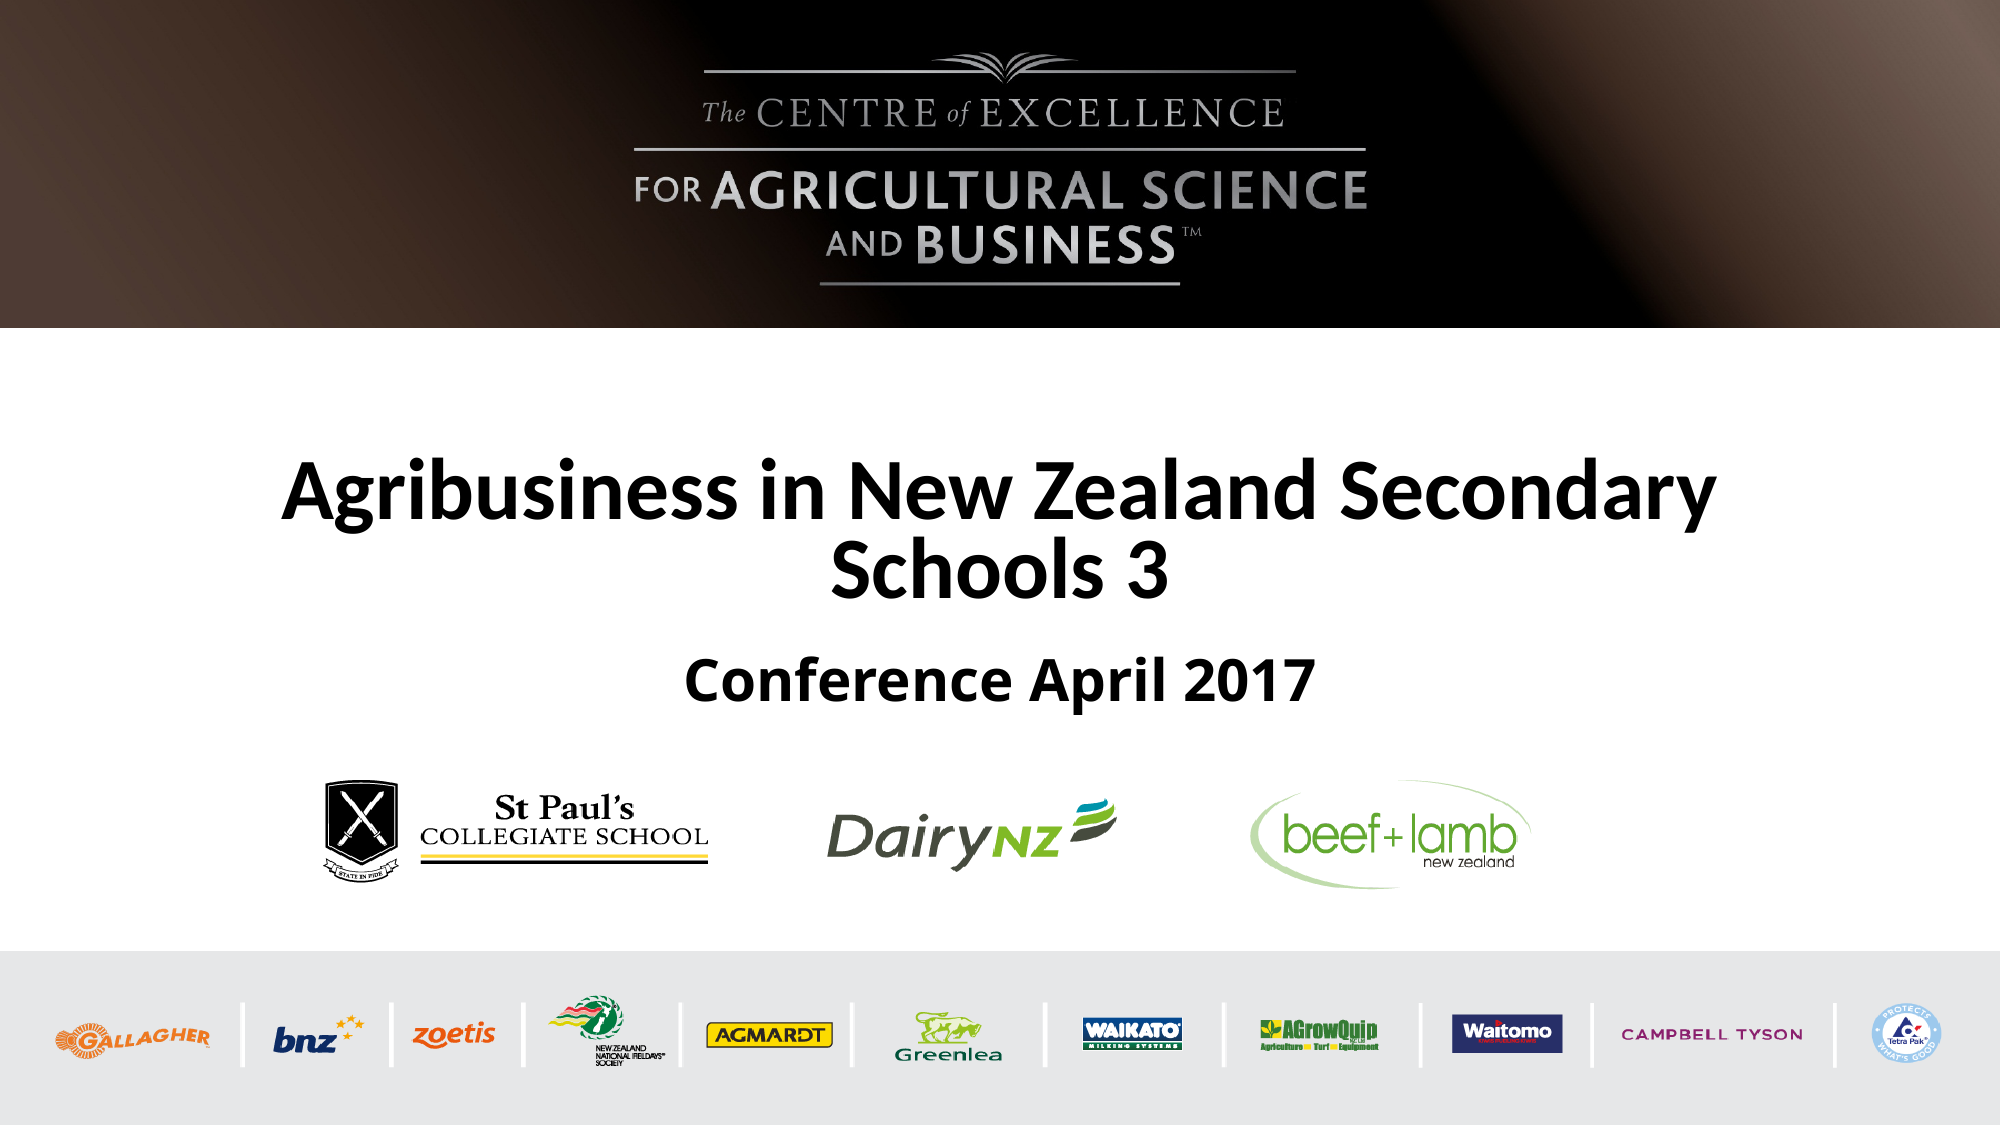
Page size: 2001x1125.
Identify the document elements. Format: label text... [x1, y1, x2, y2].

picture [0, 780, 2000, 1125]
picture [0, 0, 2000, 328]
title Agribusiness in New Zealand Secondary Schools 3 [249, 446, 1750, 623]
subtitle Conference April 2017 [249, 637, 1750, 774]
